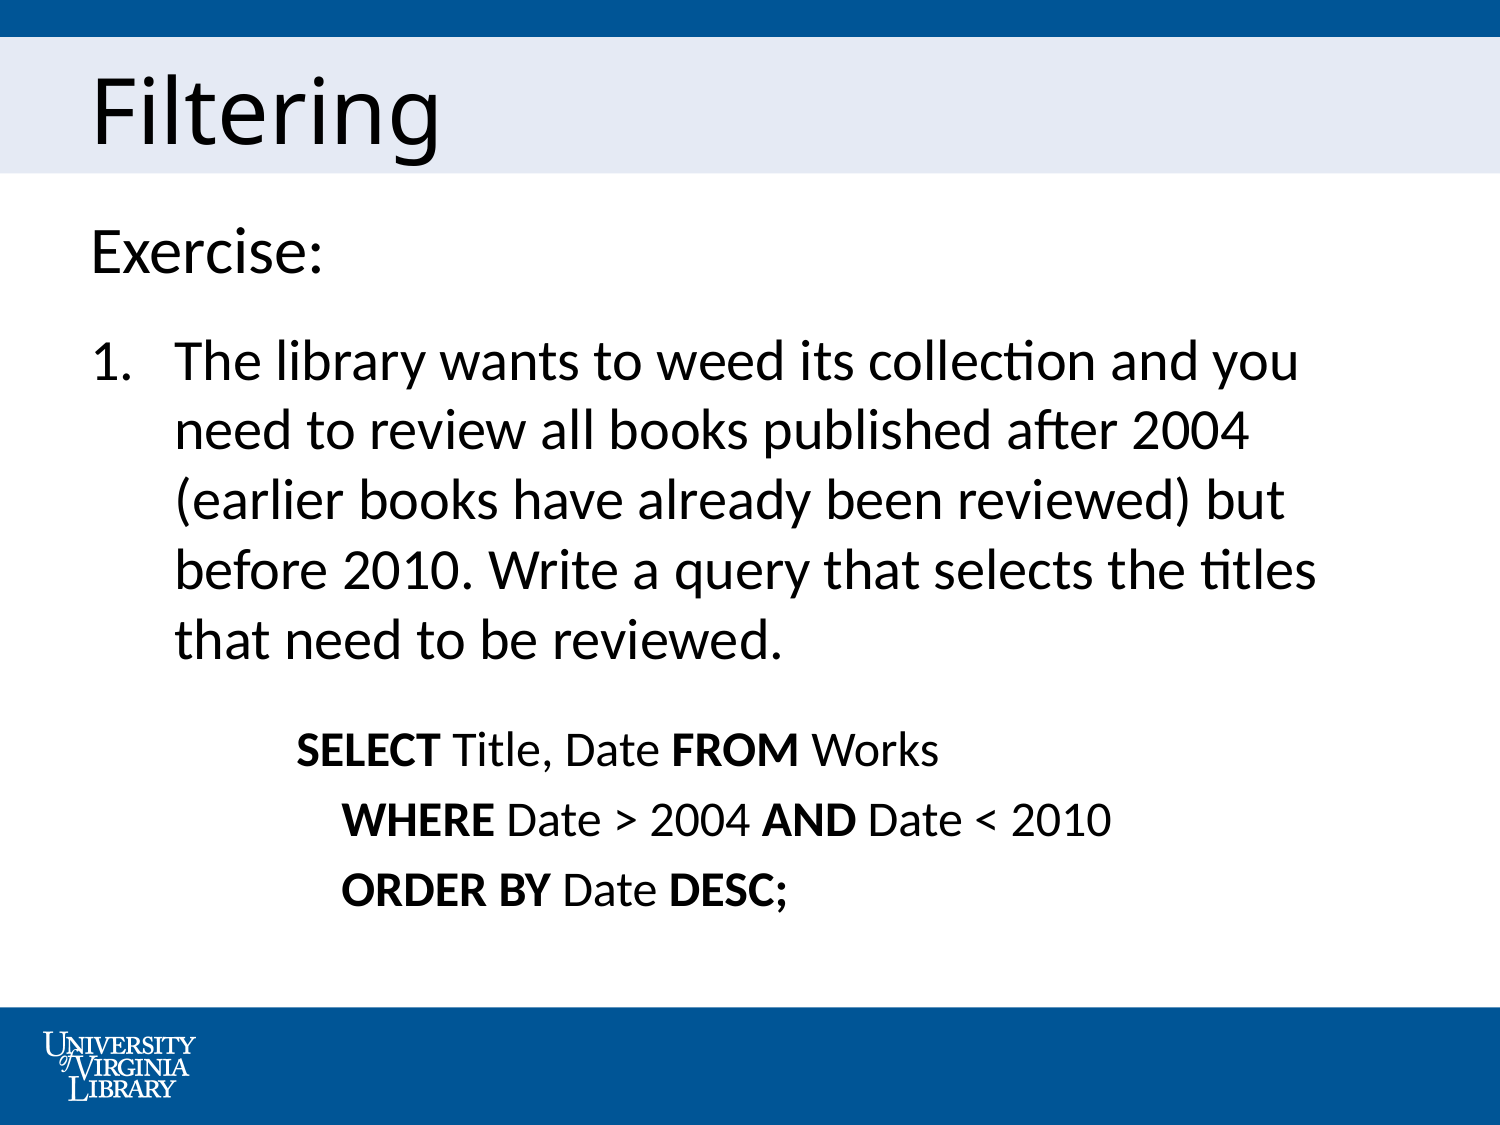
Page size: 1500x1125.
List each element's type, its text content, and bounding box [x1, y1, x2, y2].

list Exercise: The library wants to weed its collection and you need to review all books published after 2004 (earlier books have already been reviewed) but before 2010. Write a query that selects the titles that need to be reviewed. SELECT Title, Date FROM Works WHERE Date > 2004 AND Date < 2010 ORDER BY Date DESC; [75, 199, 1443, 977]
picture [0, 0, 1500, 1125]
title Filtering [75, 45, 1425, 175]
